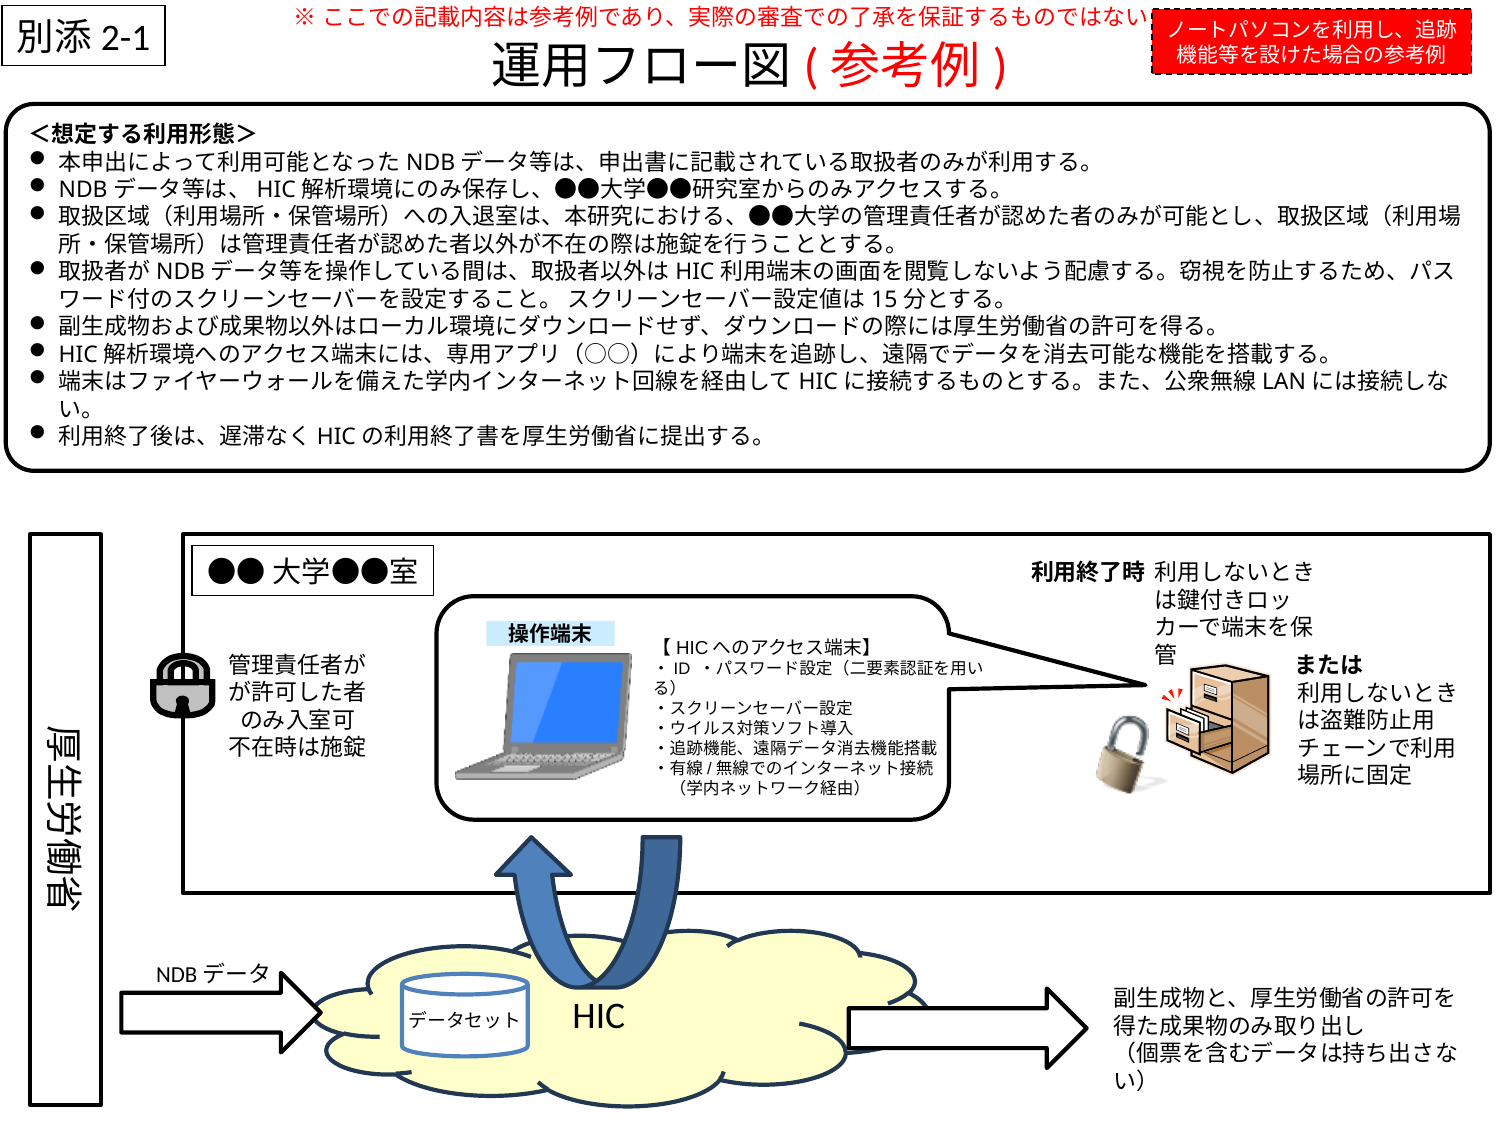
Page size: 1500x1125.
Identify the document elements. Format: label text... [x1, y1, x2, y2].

picture [1086, 662, 1272, 803]
text_box 副生成物と、厚生労働省の許可を得た成果物のみ取り出し （個票を含むデータは持ち出さない） [1098, 976, 1490, 1102]
text_box 管理責任者がが許可した者のみ入室可 不在時は施錠 [202, 642, 393, 768]
text_box 操作端末 [486, 620, 615, 646]
text_box 利用しないときは鍵付きロッカーで端末を保管 [1139, 550, 1347, 676]
text_box HIC [314, 928, 928, 1109]
text_box または [1280, 643, 1379, 686]
text_box 【HICへのアクセス端末】 ・ID ・パスワード設定（二要素認証を用いる） ・スクリーンセーバー設定 ・ウイルス対策ソフト導入 ・追跡機能、遠隔データ消去機能搭載 ・有線/無線でのインターネット接続 （学内ネットワーク経由） [638, 628, 1001, 806]
text_box ノートパソコンを利用し、追跡 機能等を設けた場合の参考例 [1151, 9, 1472, 74]
text_box 厚生労働省 [28, 532, 103, 1107]
text_box ※ここでの記載内容は参考例であり、実際の審査での了承を保証するものではない [278, 0, 1164, 38]
text_box ●●大学●●室 [192, 545, 434, 596]
text_box [153, 655, 202, 716]
text_box データセット [399, 971, 530, 1059]
picture [455, 652, 633, 781]
text_box [1001, 644, 1148, 691]
text_box 運用フロー図(参考例) [476, 25, 1023, 101]
text_box NDBデータ [125, 952, 303, 990]
text_box 利用終了時 [1016, 550, 1162, 593]
text_box [181, 532, 1492, 895]
text_box [119, 970, 323, 1055]
text_box ＜想定する利用形態＞ 本申出によって利用可能となったNDBデータ等は、申出書に記載されている取扱者のみが利用する。 NDBデータ等は、HIC解析環境にのみ保存し、●●大学●●研究室からのみアクセスする。 取扱区域（利用場所・保管場所）への入退室は、本研究における、●●大学の管理責任者が認めた者のみが可能とし、取扱区域（利用場所・保管場所）は管理責任者が認めた者以外が不在の際は施錠を行うこととする。 取扱者がNDBデータ等を操作している間は、取扱者以外はHIC利用端末の画面を閲覧しないよう配慮する。窃視を防止するため、パスワード付のスクリーンセーバーを設定すること。 スクリーンセーバー設定値は15分とする。 副生成物および成果物以外はローカル環境にダウンロードせず、ダウンロードの際には厚生労働省の許可を得る。 HIC解析環境へのアクセス端末には、専用アプリ（○○）により端末を追跡し、遠隔でデータを消去可能な機能を搭載する。 端末はファイヤーウォールを備えた学内インターネット回線を経由してHICに接続するものとする。また、公衆無線LANには接続しない。 利用終了後は、遅滞なくHICの利用終了書を厚生労働省に提出する。 [3, 101, 1492, 473]
text_box [434, 594, 951, 822]
text_box [493, 835, 683, 990]
text_box 利用しないときは盗難防止用チェーンで利用場所に固定 [1282, 671, 1485, 796]
text_box 別添2-1 [2, 5, 166, 66]
text_box 端末 [562, 822, 725, 827]
text_box [846, 986, 1089, 1071]
